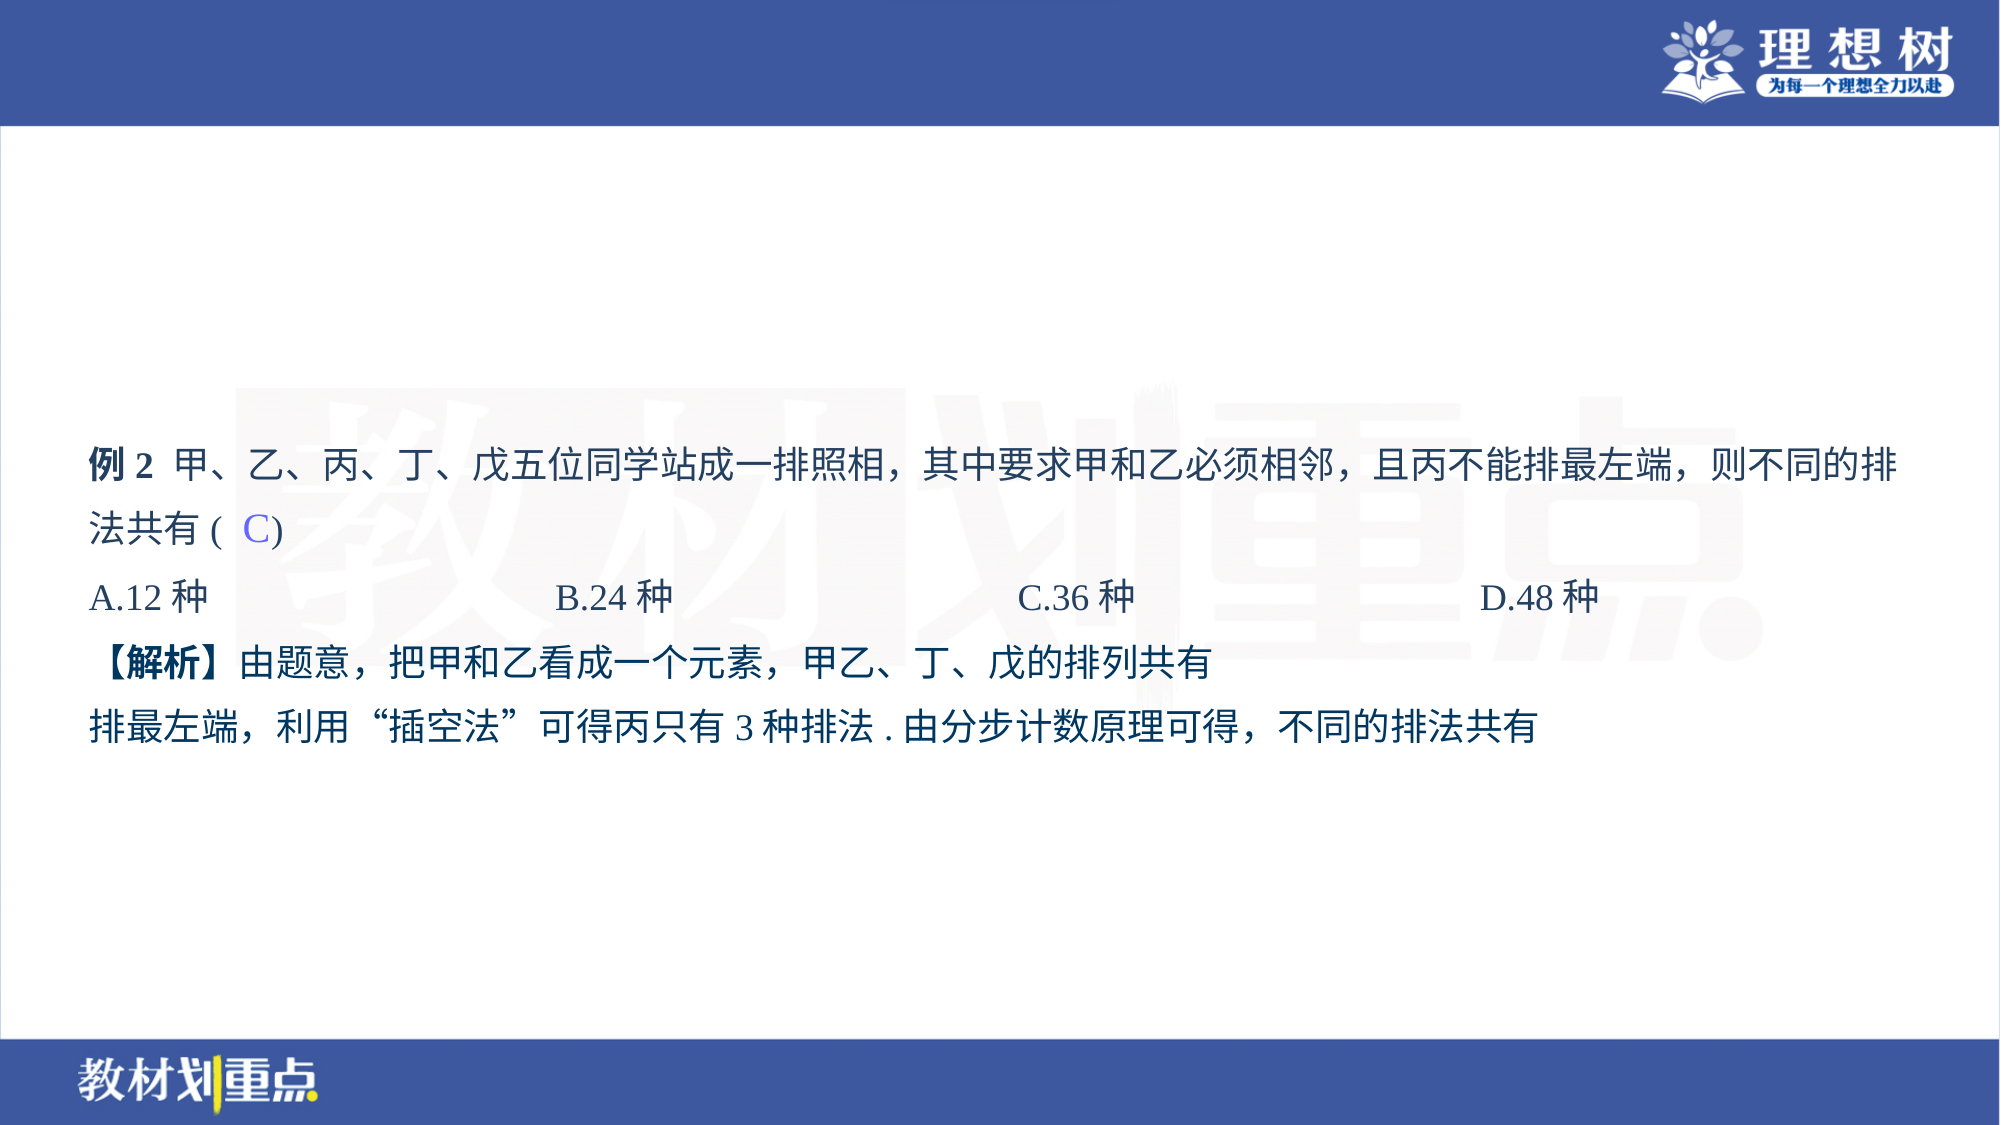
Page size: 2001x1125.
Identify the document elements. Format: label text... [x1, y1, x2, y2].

text_box C [227, 498, 286, 549]
picture [0, 0, 2000, 1125]
text_box 例2 甲、乙、丙、丁、戊五位同学站成一排照相，其中要求甲和乙必须相邻，且丙不能排最左端，则不同的排 法共有( ) [88, 416, 1911, 544]
text_box A.12种 B.24种 C.36种 D.48种 [88, 551, 1911, 611]
